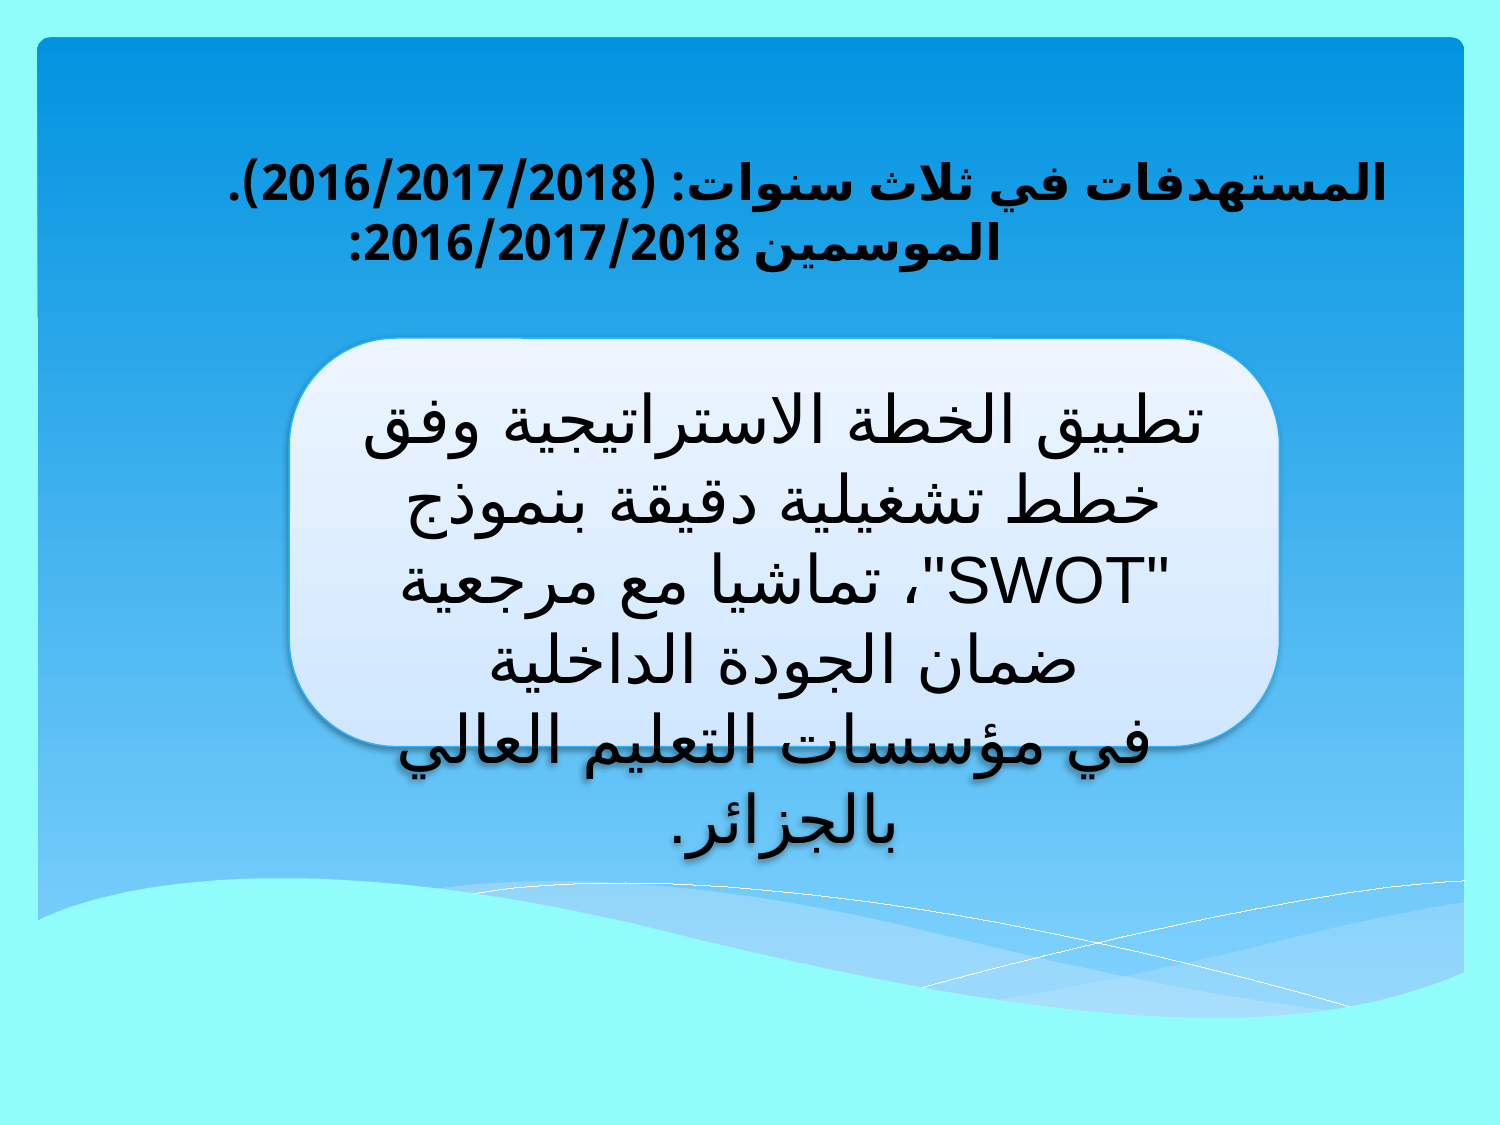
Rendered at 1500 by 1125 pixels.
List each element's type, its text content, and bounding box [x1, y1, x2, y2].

text_box المستهدفات في ثلاث سنوات: (2016/2017/2018). الموسمين 2016/2017/2018: [0, 142, 1405, 278]
text_box تطبيق الخطة الاستراتيجية وفق خطط تشغيلية دقيقة بنموذج "SWOT"، تماشيا مع مرجعية ضمان الجودة الداخلية في مؤسسات التعليم العالي بالجزائر. [288, 337, 1281, 748]
